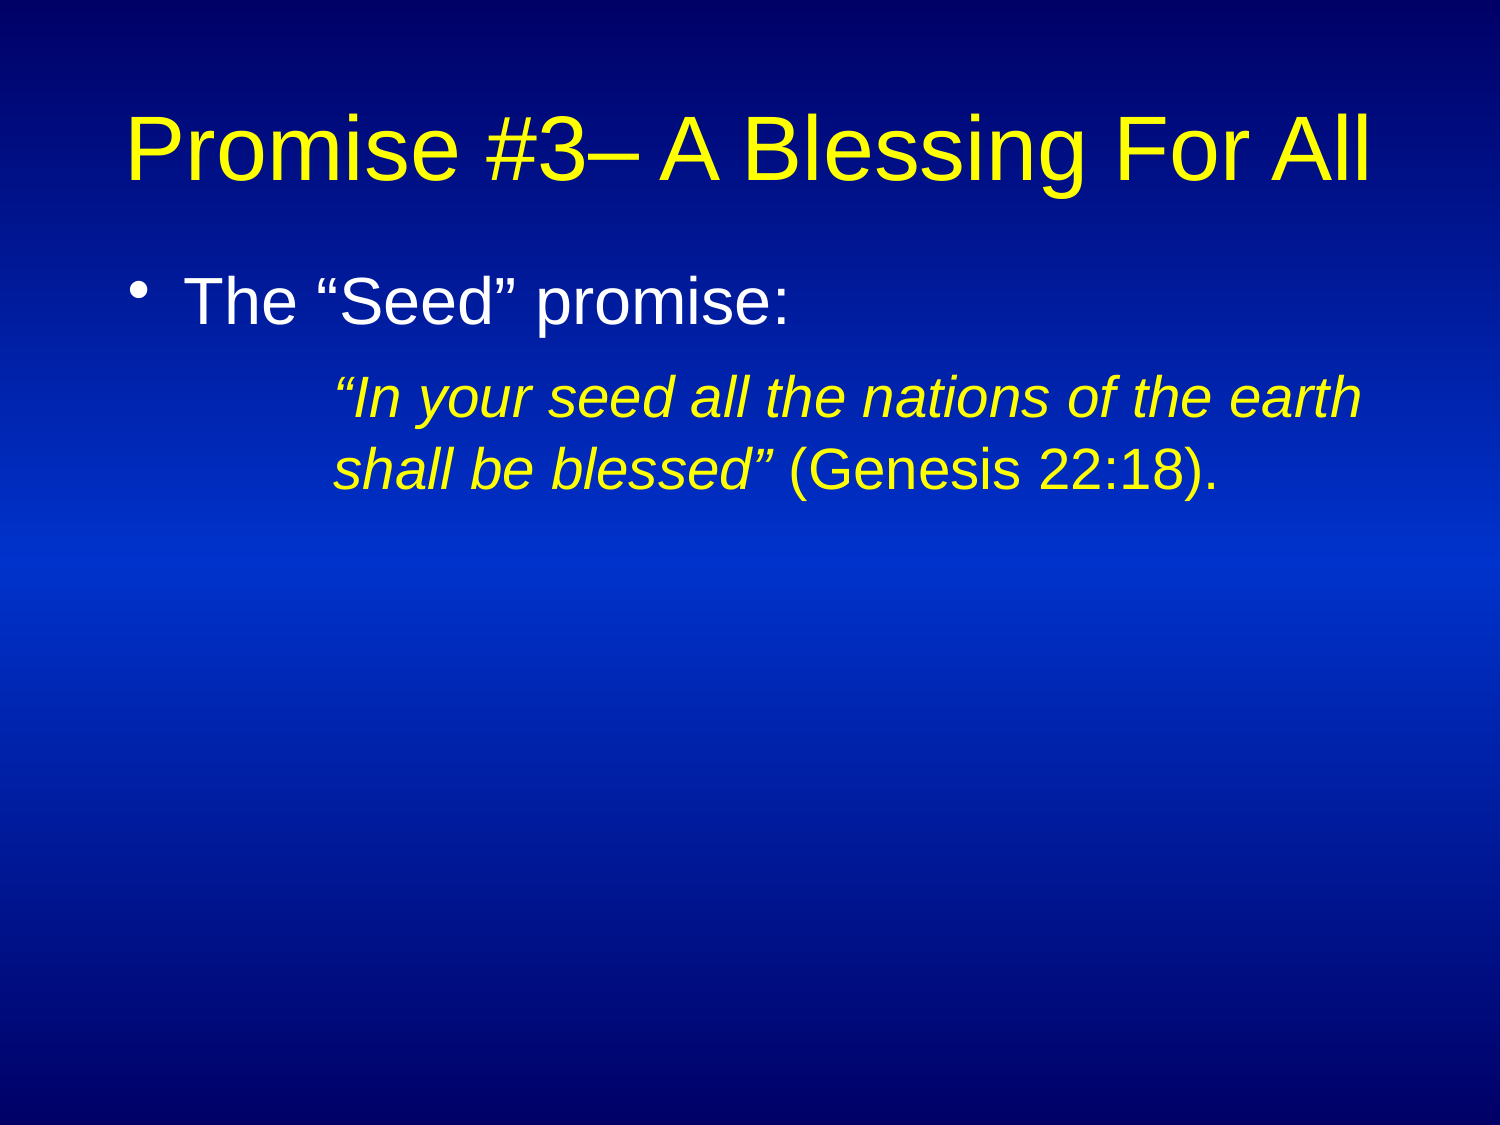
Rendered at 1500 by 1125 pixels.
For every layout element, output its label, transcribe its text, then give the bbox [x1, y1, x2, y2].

title Promise #3– A Blessing For All [37, 50, 1463, 238]
list The “Seed” promise: “In your seed all the nations of the earth shall be blessed” (Genesis 22:18). [112, 249, 1450, 1088]
